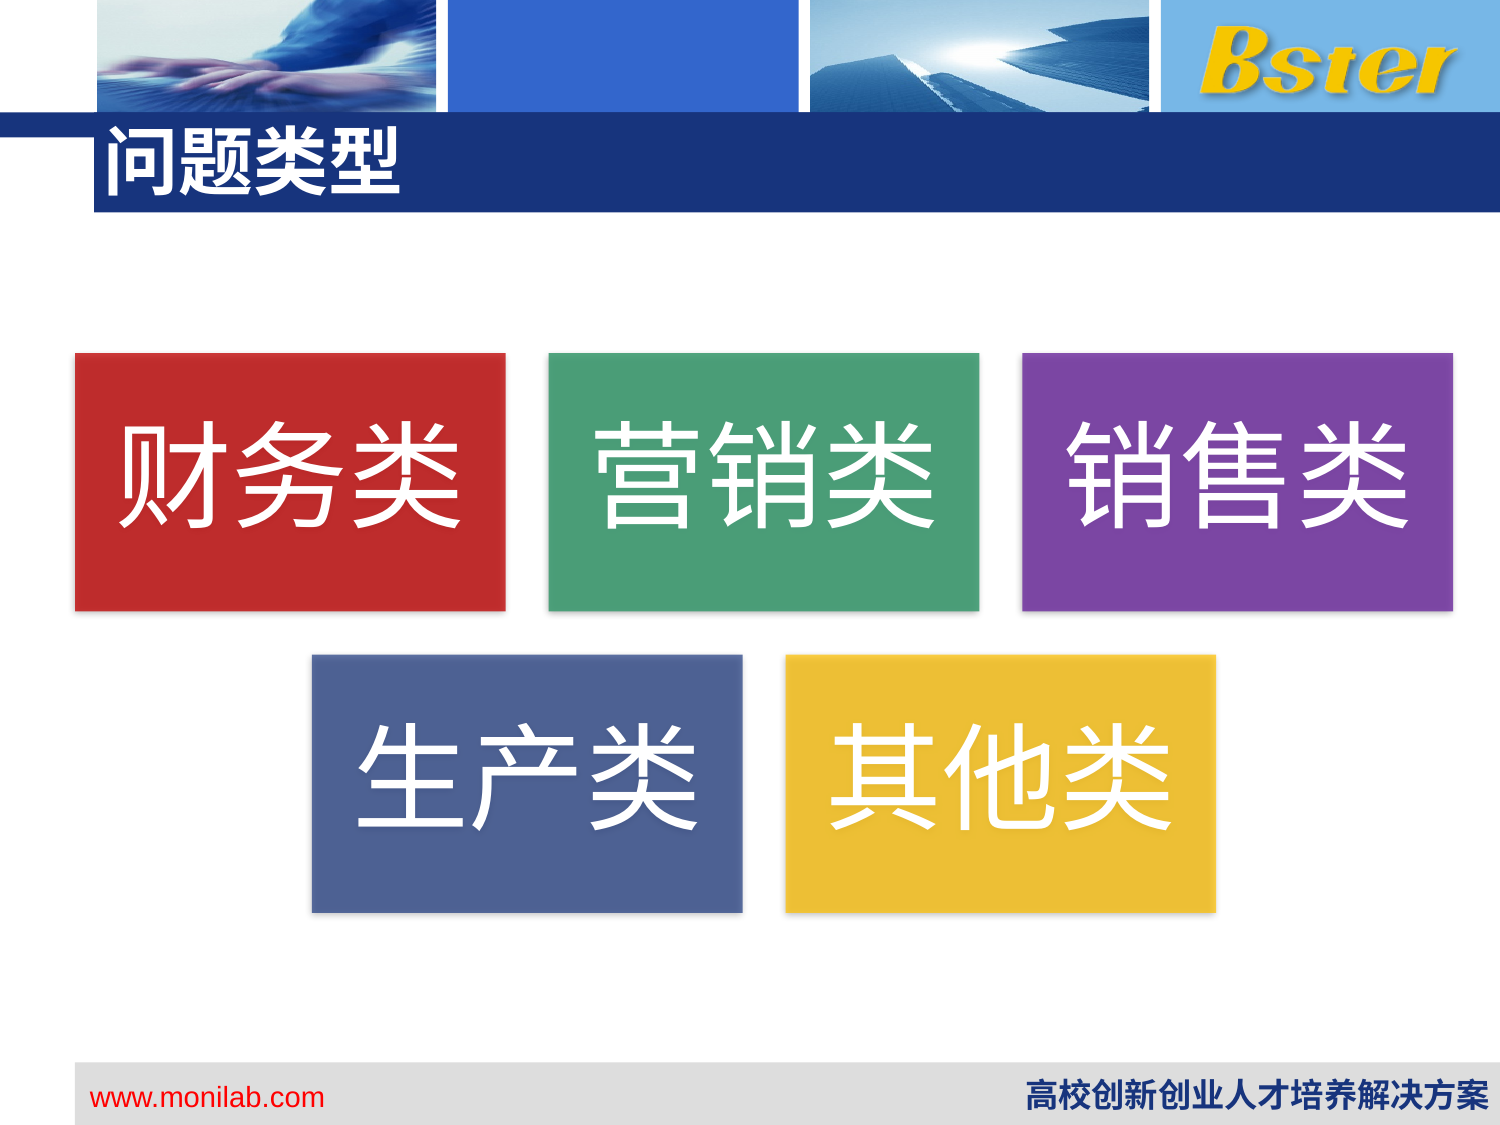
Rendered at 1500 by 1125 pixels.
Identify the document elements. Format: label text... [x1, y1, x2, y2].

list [74, 232, 1454, 1034]
picture [97, 0, 437, 112]
picture [1199, 26, 1458, 94]
picture [810, 0, 1150, 112]
title 问题类型 [88, 113, 1369, 206]
